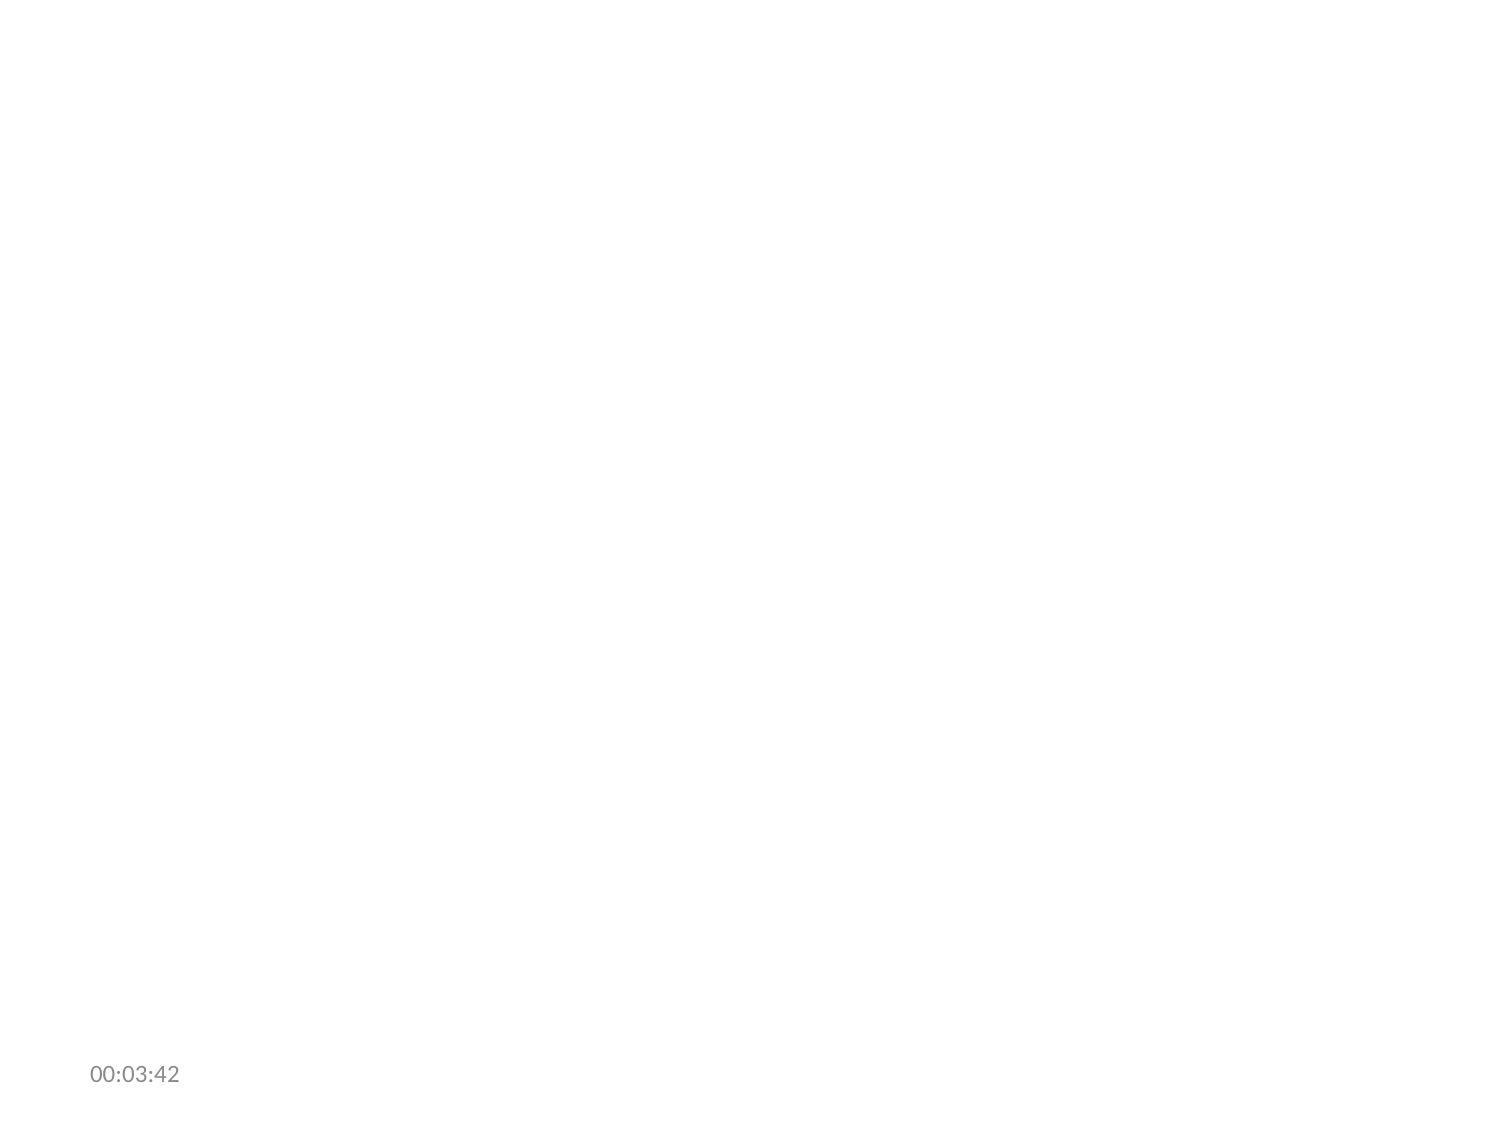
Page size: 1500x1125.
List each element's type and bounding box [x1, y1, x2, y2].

slide_number [75, 1042, 425, 1103]
